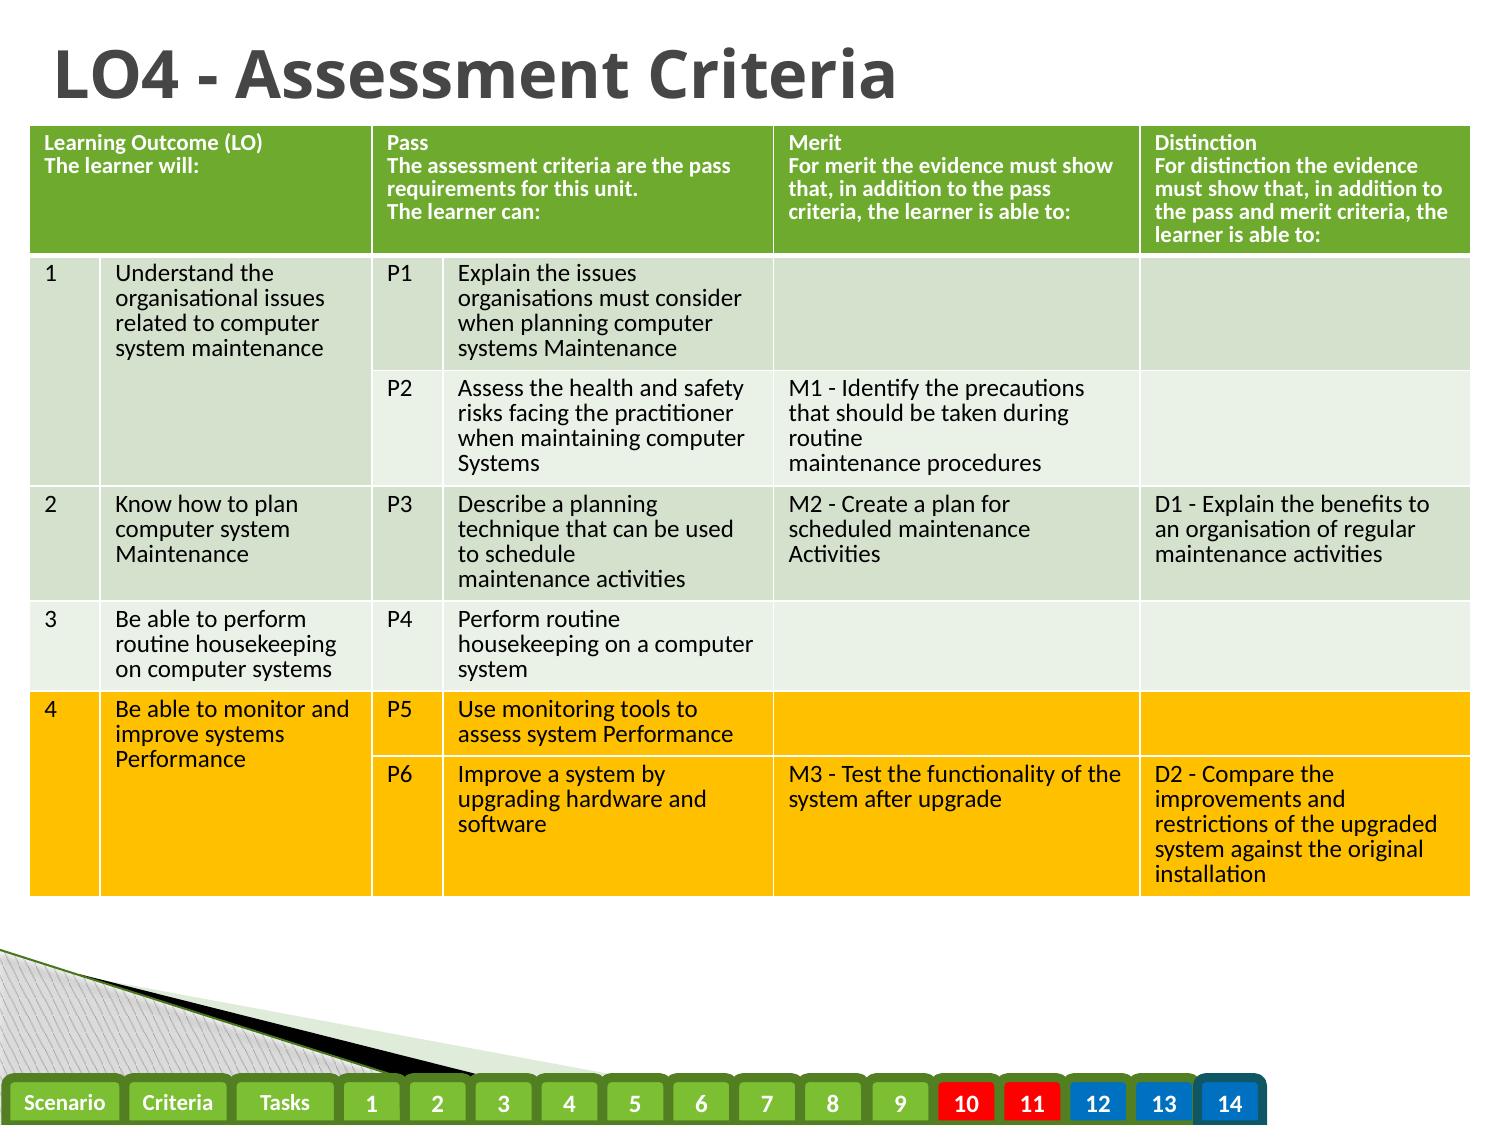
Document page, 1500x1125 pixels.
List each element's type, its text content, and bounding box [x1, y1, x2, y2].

table_cell P6 [373, 757, 442, 896]
table_cell 4 [30, 692, 99, 896]
table_cell P5 [373, 692, 442, 755]
table_cell D1 - Explain the benefits to an organisation of regular maintenance activities [1141, 487, 1470, 600]
table_cell Be able to perform routine housekeeping on computer systems [101, 602, 371, 690]
table_cell Explain the issues organisations must consider when planning computer systems Maintenance [444, 258, 773, 370]
table_cell 2 [30, 487, 99, 600]
table_cell P2 [373, 371, 442, 485]
table_cell [774, 692, 1139, 755]
table_cell M2 - Create a plan for scheduled maintenance Activities [774, 487, 1139, 600]
table_cell M3 - Test the functionality of the system after upgrade [774, 757, 1139, 896]
table_cell D2 - Compare the improvements and restrictions of the upgraded system against the original installation [1141, 757, 1470, 896]
table_cell P1 [373, 258, 442, 370]
table_cell [1141, 371, 1470, 485]
table_cell P3 [373, 487, 442, 600]
table_header Merit For merit the evidence must show that, in addition to the pass criteria, the learner is able to: [774, 126, 1139, 253]
table_cell Assess the health and safety risks facing the practitioner when maintaining computer Systems [444, 371, 773, 485]
table_cell Describe a planning technique that can be used to schedule maintenance activities [444, 487, 773, 600]
table_cell M1 - Identify the precautions that should be taken during routine maintenance procedures [774, 371, 1139, 485]
table_cell Be able to monitor and improve systems Performance [101, 692, 371, 896]
table_cell [1141, 602, 1470, 690]
table_cell [774, 258, 1139, 370]
table_cell Perform routine housekeeping on a computer system [444, 602, 773, 690]
table_cell [1141, 692, 1470, 755]
table_cell 1 [30, 258, 99, 485]
table_cell [1141, 258, 1470, 370]
table_cell Use monitoring tools to assess system Performance [444, 692, 773, 755]
table_cell 3 [30, 602, 99, 690]
table_cell P4 [373, 602, 442, 690]
table_header Learning Outcome (LO) The learner will: [30, 126, 371, 253]
table_cell [774, 602, 1139, 690]
title LO4 - Assessment Criteria [37, 19, 1471, 126]
table_header Distinction For distinction the evidence must show that, in addition to the pass and merit criteria, the learner is able to: [1141, 126, 1470, 253]
table_cell Improve a system by upgrading hardware and software [444, 757, 773, 896]
table_header Pass The assessment criteria are the pass requirements for this unit. The learner can: [373, 126, 773, 253]
table_cell Understand the organisational issues related to computer system maintenance [101, 258, 371, 485]
table_cell Know how to plan computer system Maintenance [101, 487, 371, 600]
